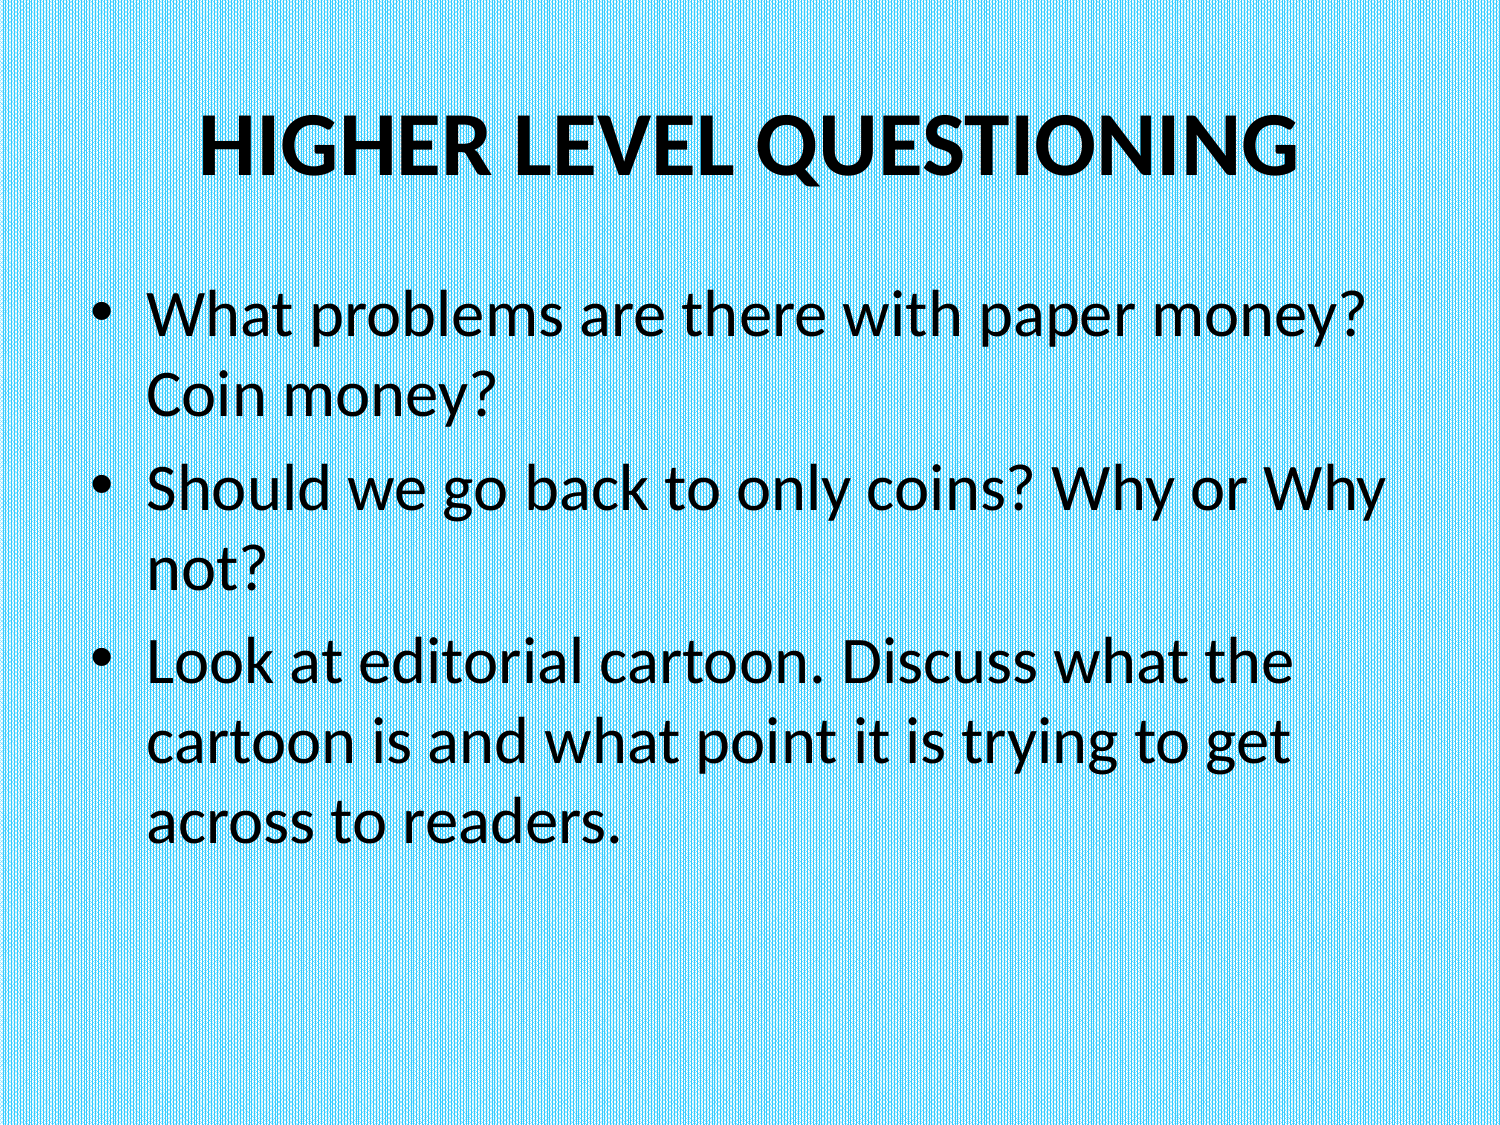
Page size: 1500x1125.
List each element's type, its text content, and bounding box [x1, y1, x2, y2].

title HIGHER LEVEL QUESTIONING [75, 45, 1425, 233]
list What problems are there with paper money? Coin money? Should we go back to only coins? Why or Why not? Look at editorial cartoon. Discuss what the cartoon is and what point it is trying to get across to readers. [75, 262, 1425, 1005]
